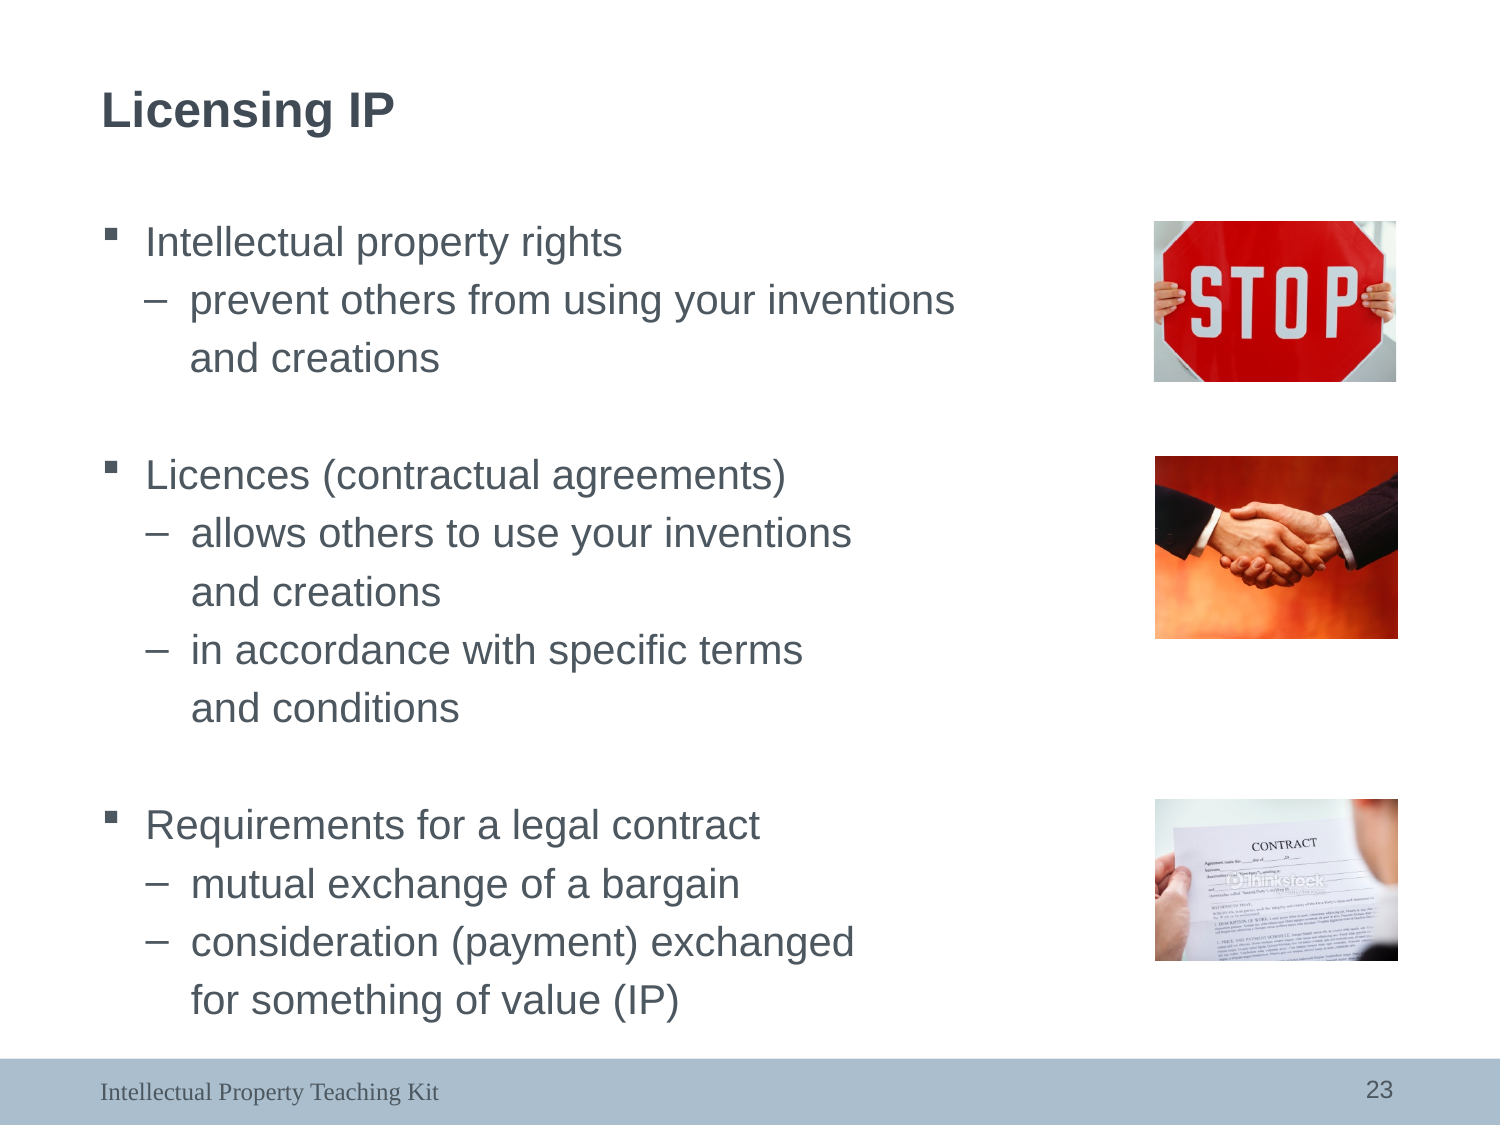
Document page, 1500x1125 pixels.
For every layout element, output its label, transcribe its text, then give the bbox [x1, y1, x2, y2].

picture [1155, 799, 1399, 962]
text_box Intellectual property rights prevent others from using your inventions and creations Licences (contractual agreements) allows others to use your inventions and creations in accordance with specific terms and conditions Requirements for a legal contract mutual exchange of a bargain consideration (payment) exchanged for something of value (IP) [86, 198, 1034, 766]
text_box [1034, 408, 1306, 646]
picture [1153, 221, 1397, 383]
footer Intellectual Property Teaching Kit [100, 1074, 988, 1125]
text_box 23 [1269, 1070, 1394, 1106]
picture [1155, 456, 1398, 640]
title Licensing IP [85, 70, 1386, 201]
